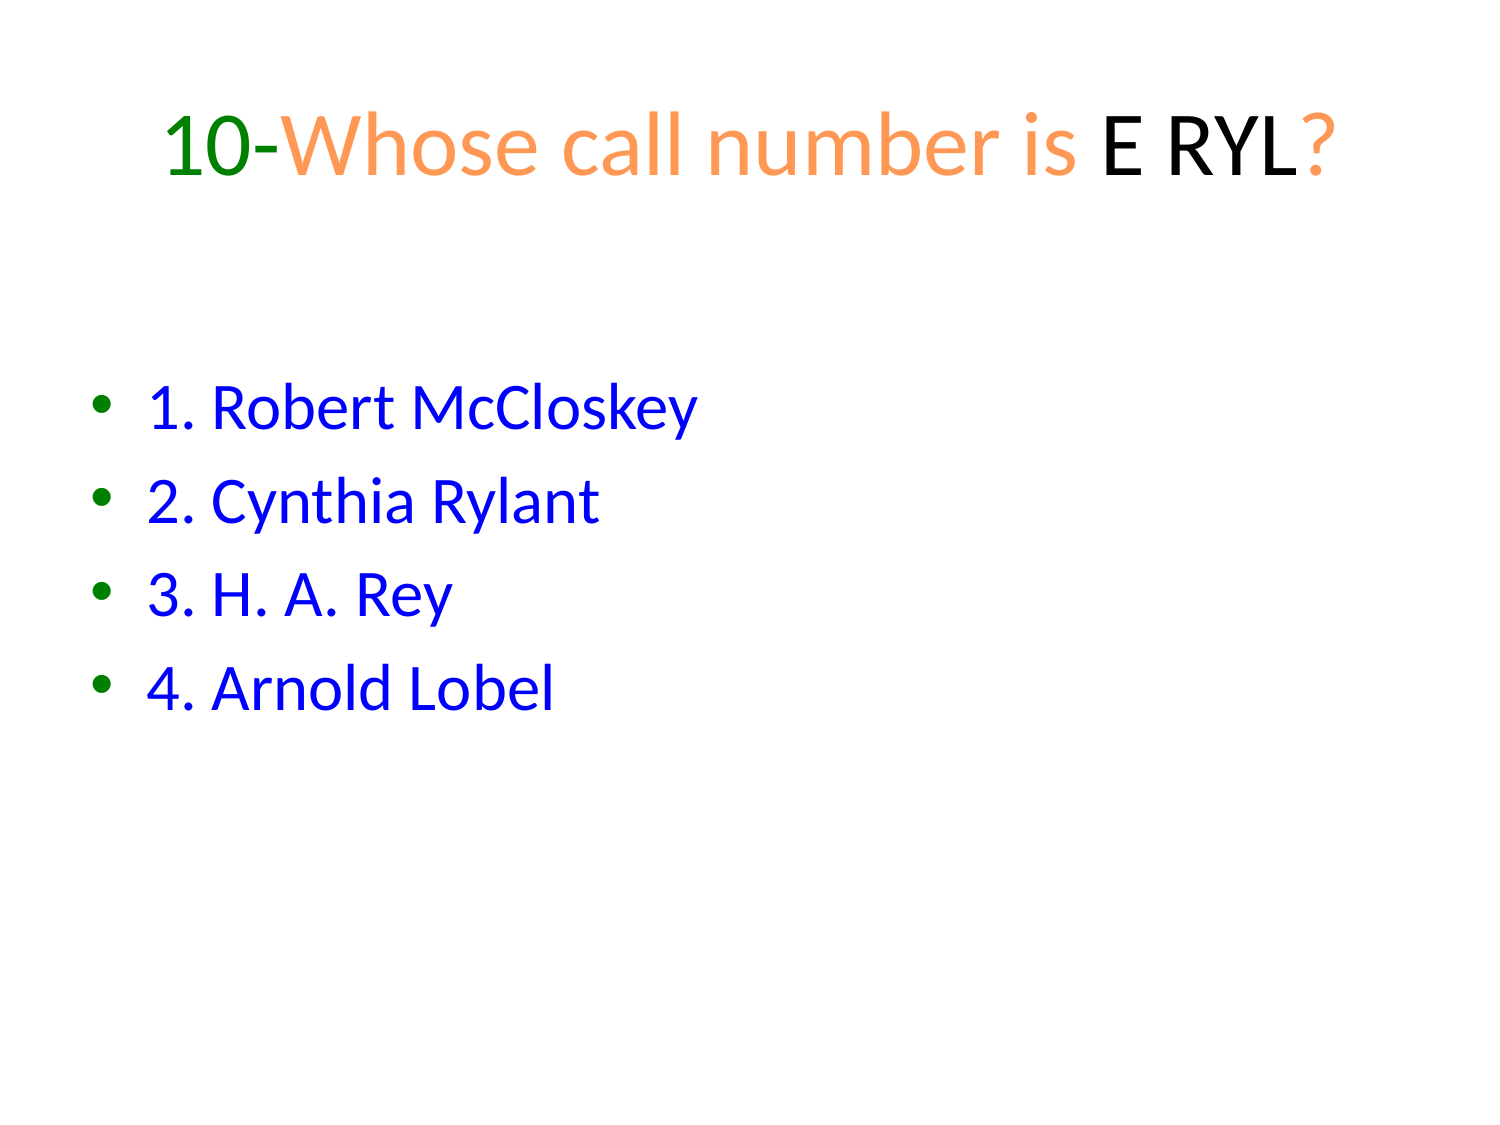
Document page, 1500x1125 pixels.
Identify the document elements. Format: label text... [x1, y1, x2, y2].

title 10-Whose call number is E RYL? [75, 45, 1425, 233]
list 1. Robert McCloskey 2. Cynthia Rylant 3. H. A. Rey 4. Arnold Lobel [75, 262, 1425, 1005]
